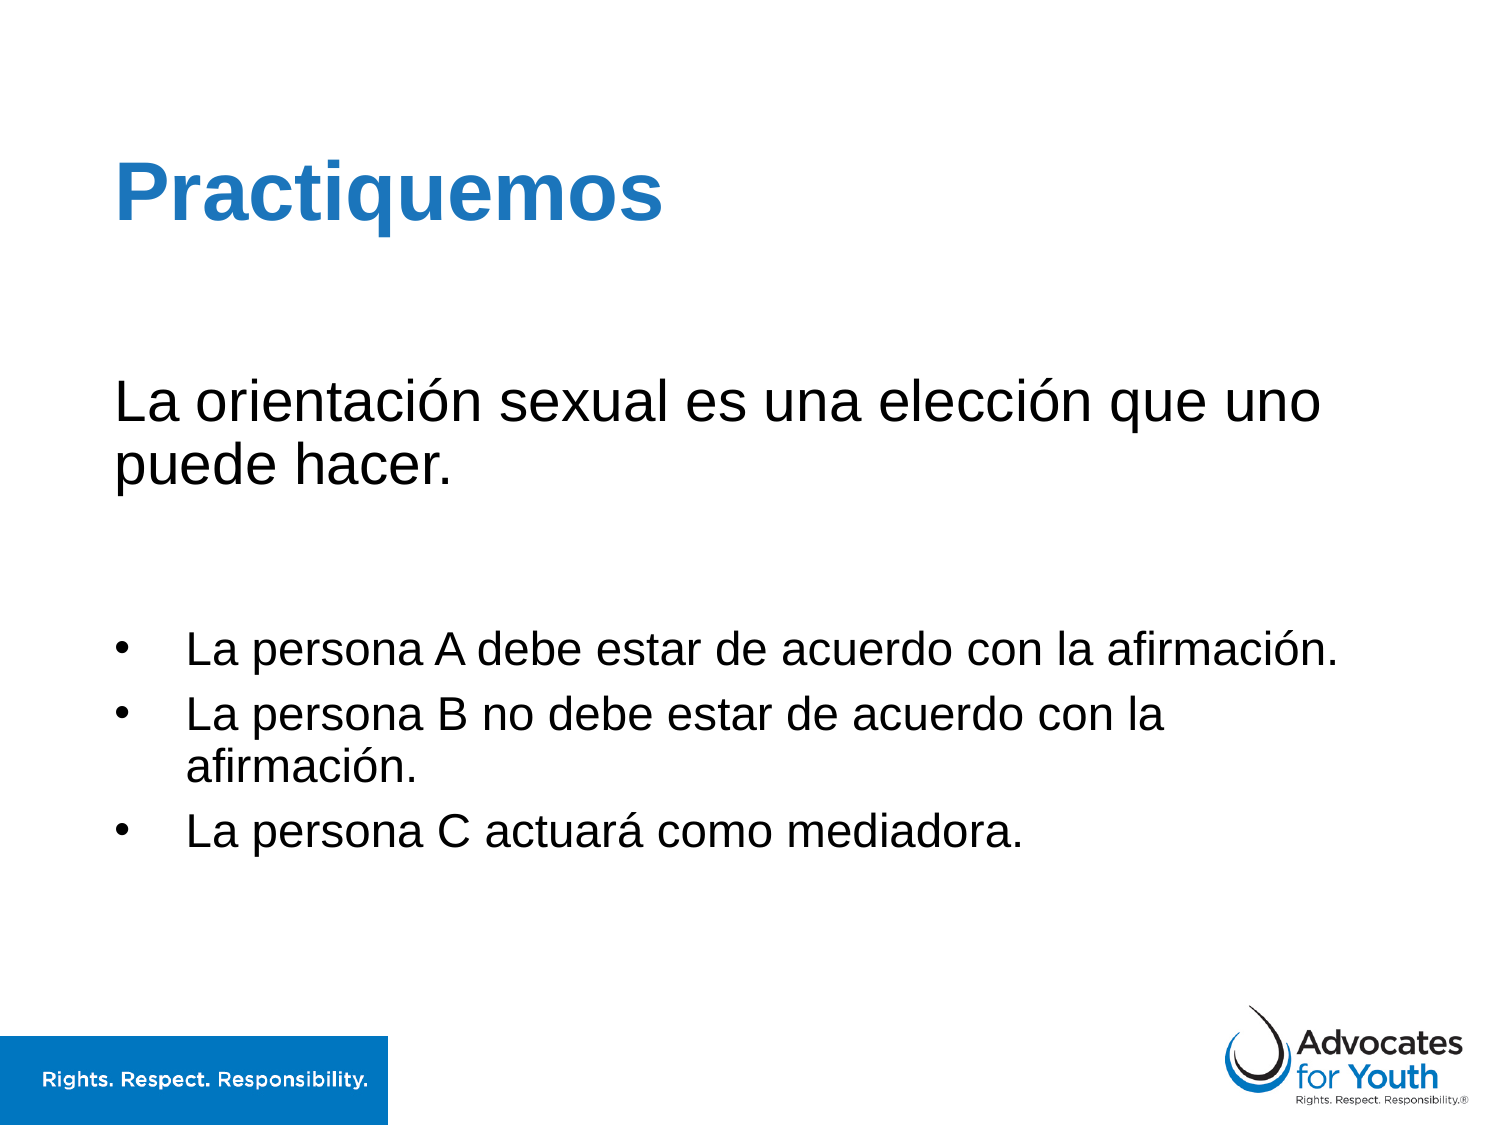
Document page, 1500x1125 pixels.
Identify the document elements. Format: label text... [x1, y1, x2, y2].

picture [0, 1036, 388, 1125]
list La orientación sexual es una elección que uno puede hacer. La persona A debe estar de acuerdo con la afirmación. La persona B no debe estar de acuerdo con la afirmación. La persona C actuará como mediadora. [103, 365, 1397, 901]
title Practiquemos [103, 111, 1397, 275]
picture [1199, 990, 1500, 1125]
